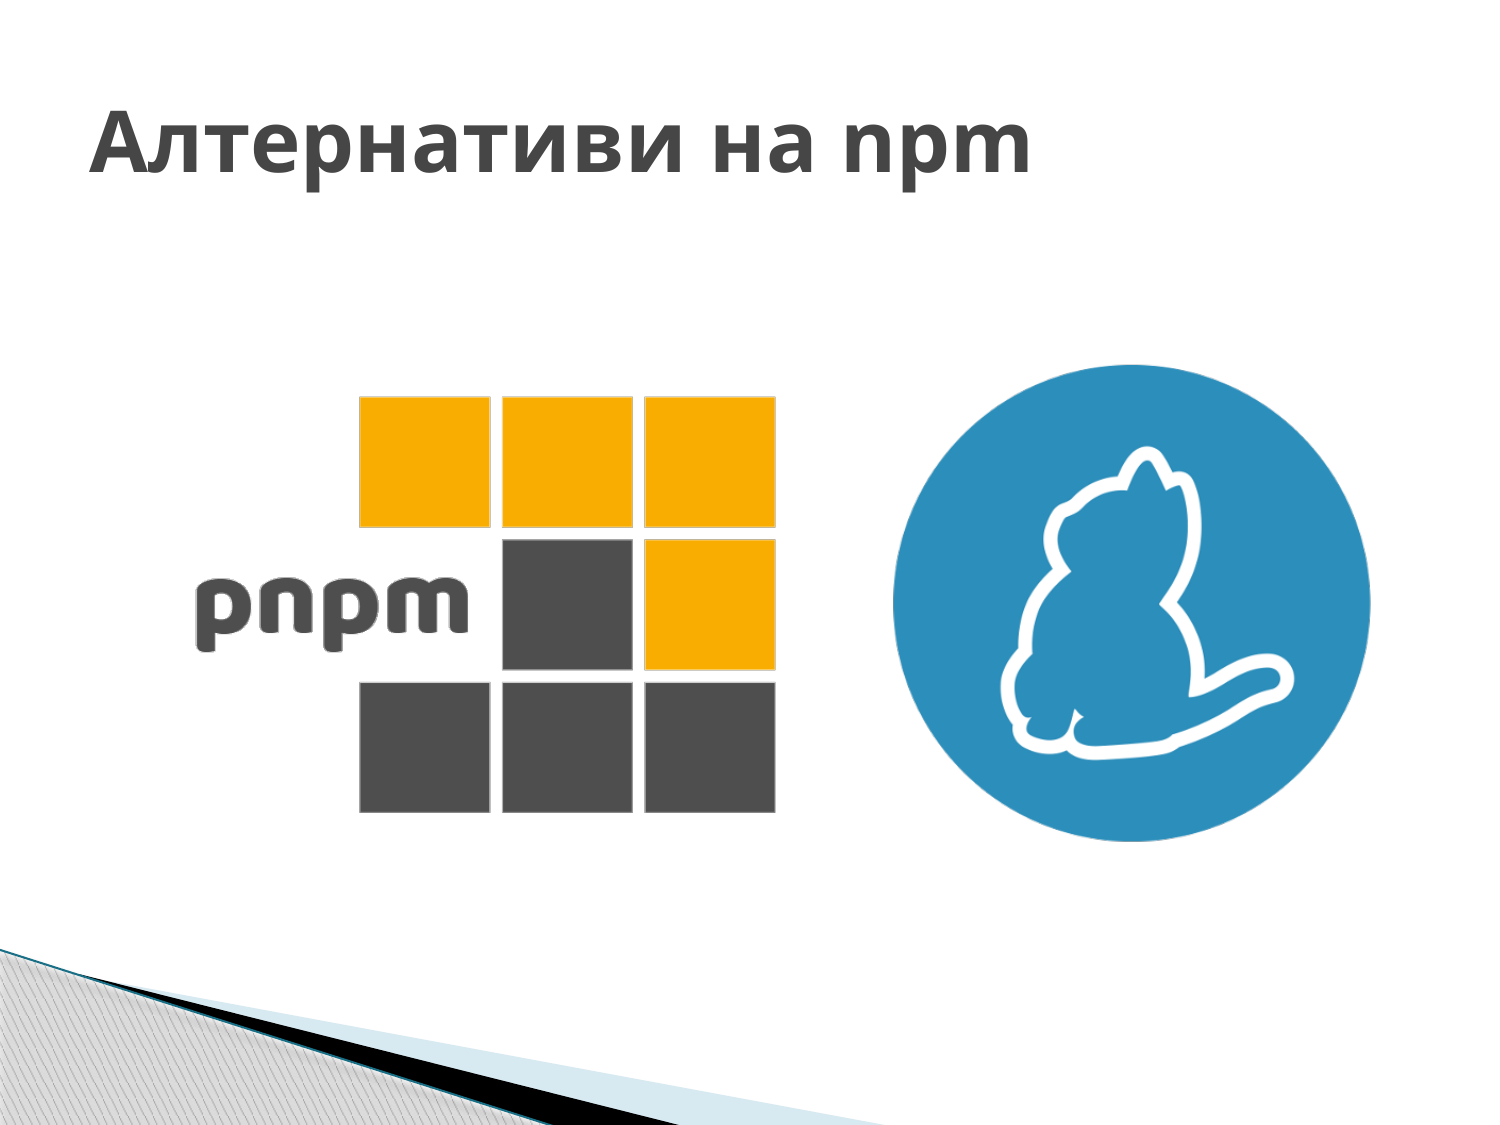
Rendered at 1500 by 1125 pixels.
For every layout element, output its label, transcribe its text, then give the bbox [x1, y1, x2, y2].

picture [148, 266, 1426, 948]
title Алтернативи на npm [75, 45, 1425, 233]
